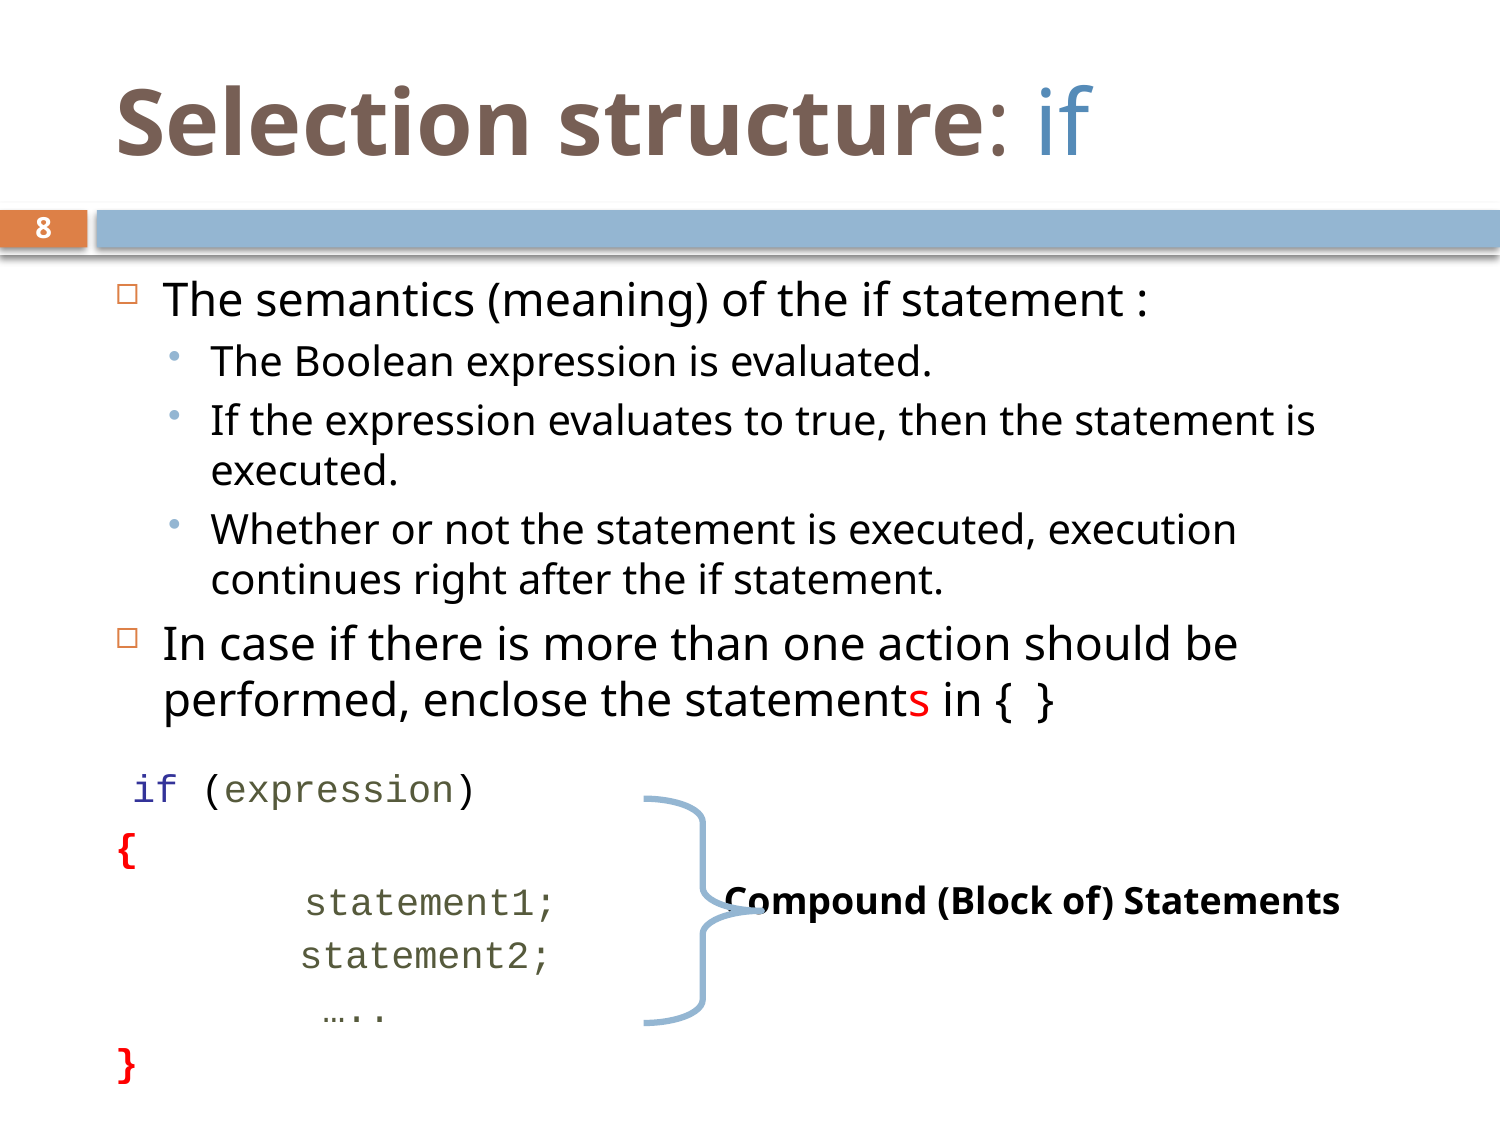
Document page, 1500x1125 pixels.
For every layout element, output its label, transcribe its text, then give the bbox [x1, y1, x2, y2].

title Selection structure: if [100, 37, 1438, 200]
text_box [643, 797, 763, 1024]
slide_number 8 [0, 208, 88, 249]
list The semantics (meaning) of the if statement : The Boolean expression is evaluated. If the expression evaluates to true, then the statement is executed. Whether or not the statement is executed, execution continues right after the if statement. In case if there is more than one action should be performed, enclose the statements in { } if (expression) { statement1; statement2; ….. } [100, 262, 1438, 1094]
text_box Compound (Block of) Statements [708, 869, 1357, 930]
